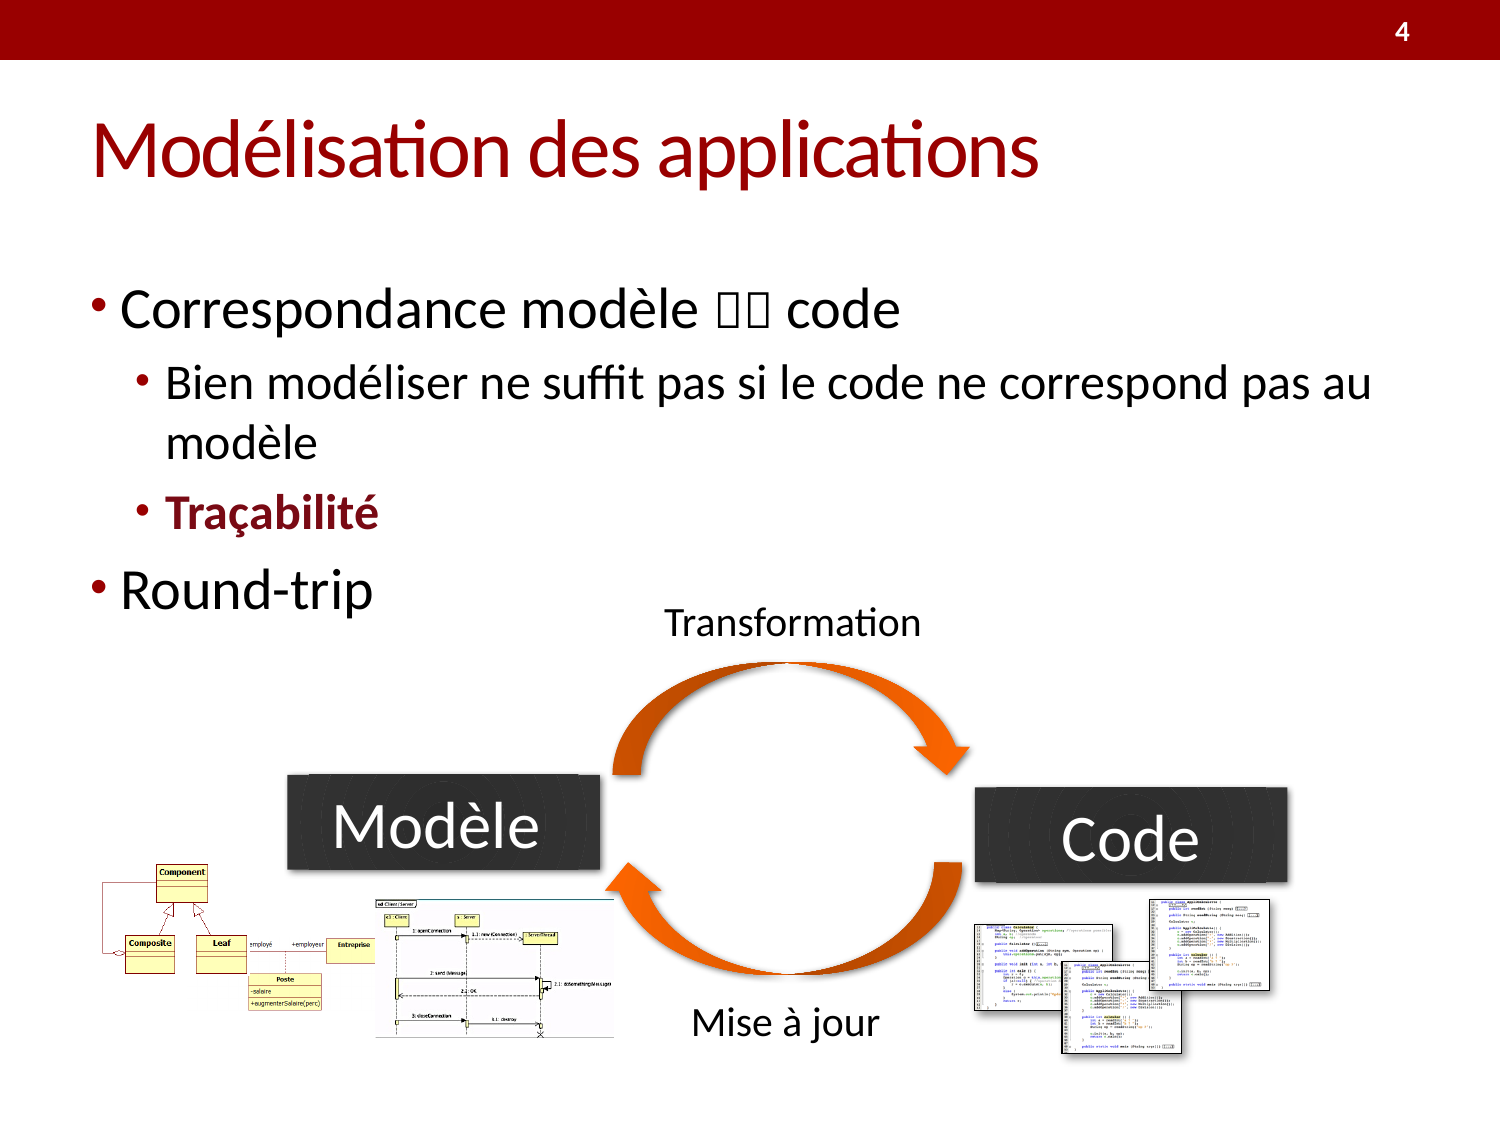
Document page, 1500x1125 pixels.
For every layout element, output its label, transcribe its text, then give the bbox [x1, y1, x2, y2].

list Correspondance modèle  code Bien modéliser ne suffit pas si le code ne correspond pas au modèle Traçabilité Round-trip [75, 262, 1425, 1063]
picture [374, 899, 614, 1038]
text_box [612, 662, 970, 775]
picture [974, 899, 1270, 1053]
text_box Code [974, 787, 1288, 883]
title Modélisation des applications [75, 62, 1425, 225]
text_box Transformation [649, 587, 947, 653]
text_box Modèle [287, 774, 600, 870]
slide_number 4 [1250, 3, 1425, 57]
text_box Mise à jour [676, 987, 896, 1053]
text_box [99, 862, 382, 1011]
text_box [605, 862, 963, 976]
